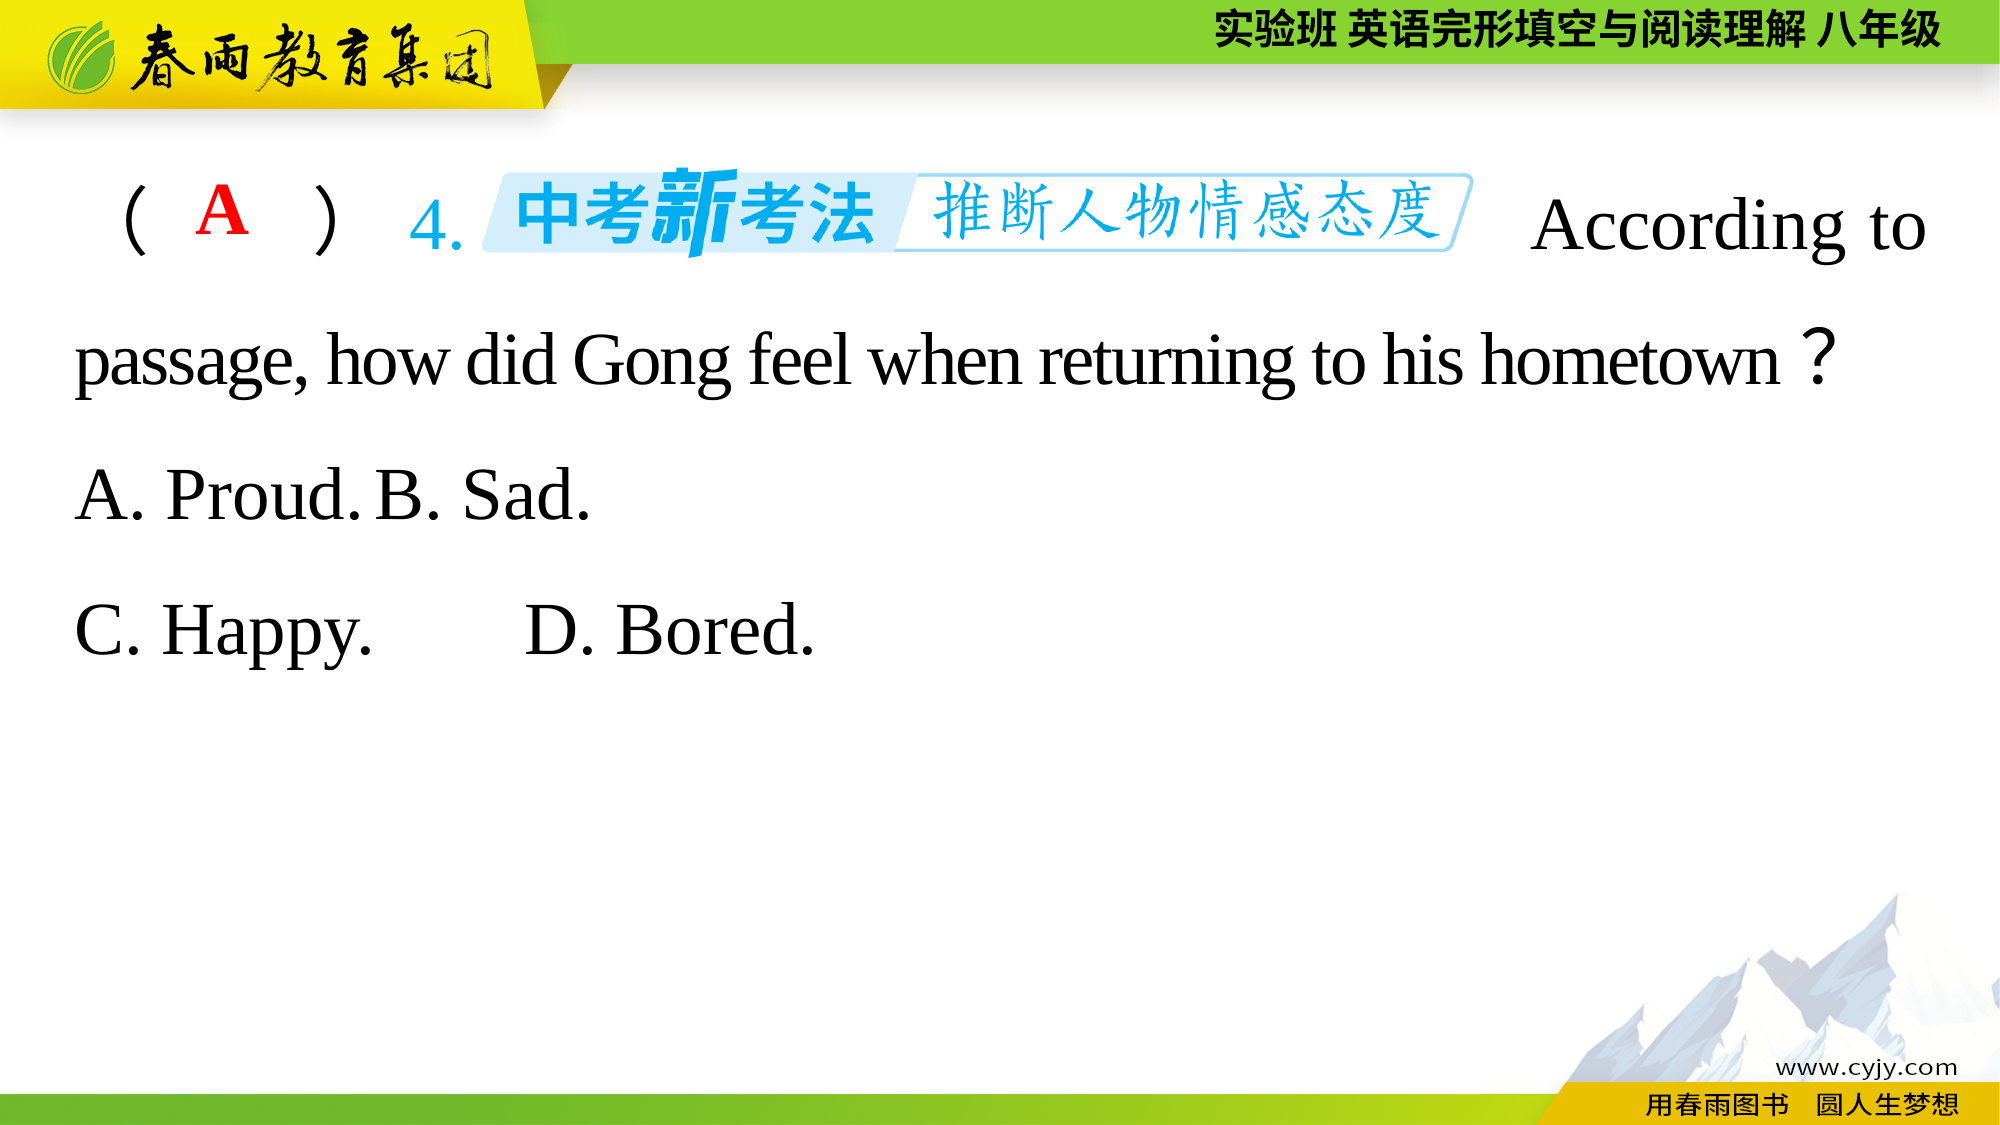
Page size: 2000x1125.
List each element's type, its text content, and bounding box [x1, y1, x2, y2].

list （ ）4. According to passage, how did Gong feel when returning to his hometown？ A. Proud. B. Sad. C. Happy. D. Bored. [59, 122, 1944, 683]
picture [0, 0, 2000, 1125]
text_box A [180, 151, 265, 257]
